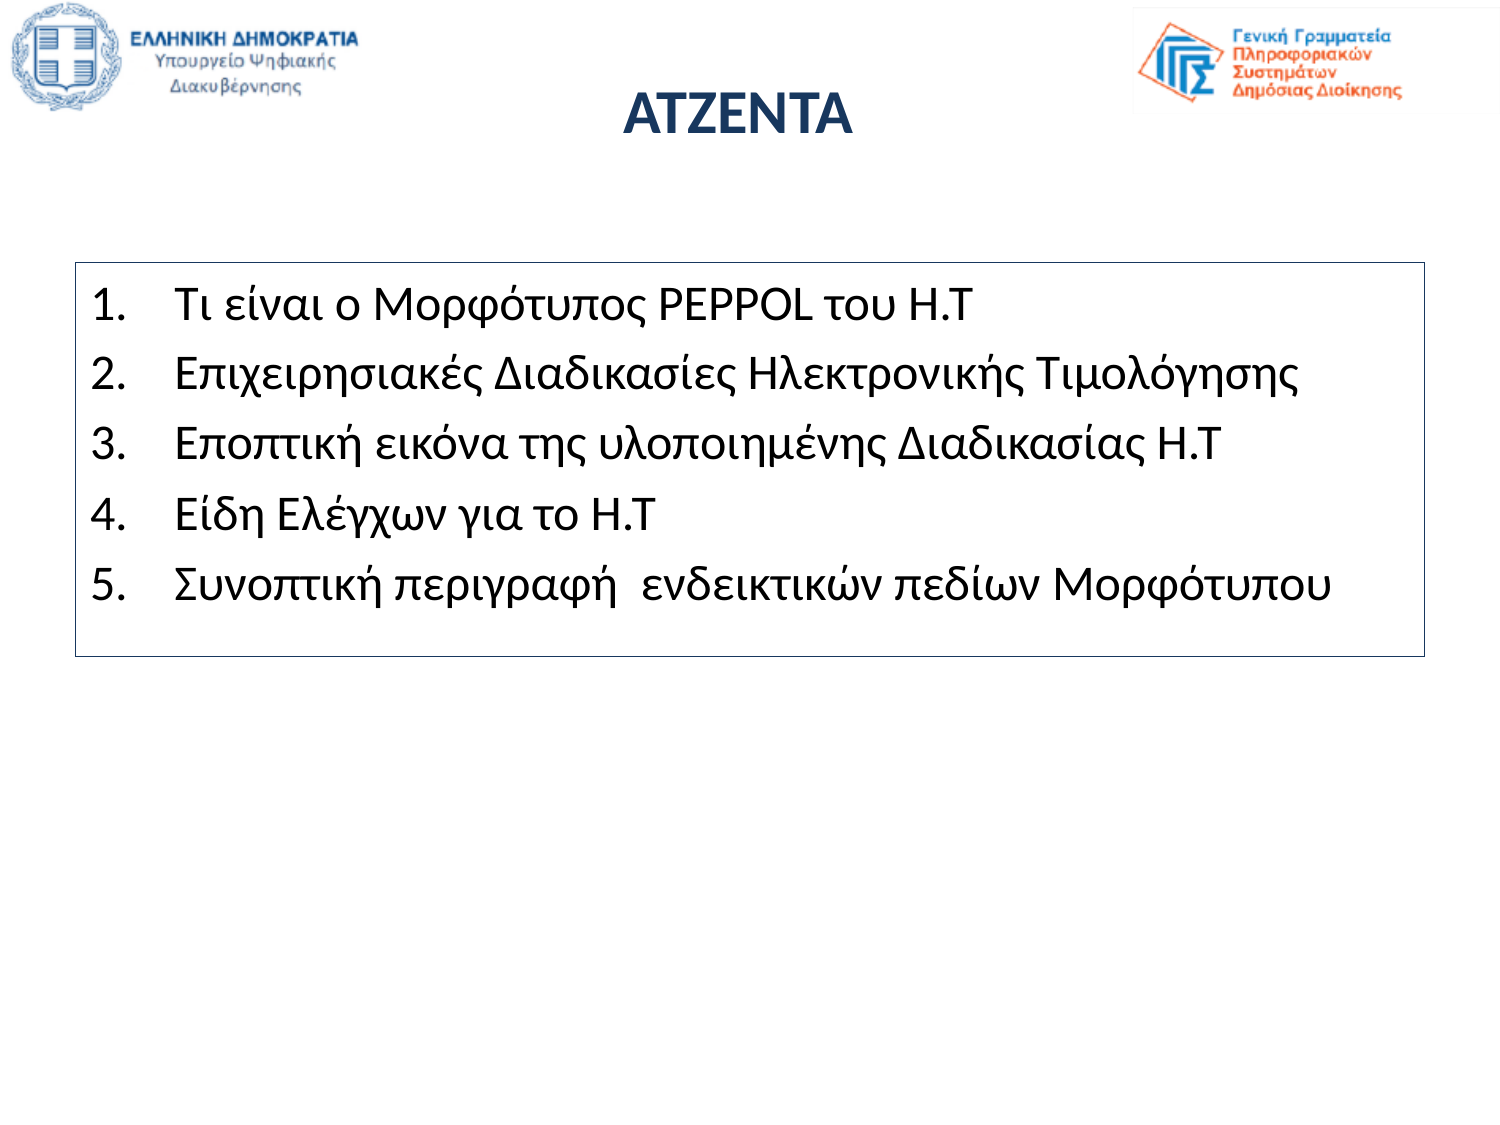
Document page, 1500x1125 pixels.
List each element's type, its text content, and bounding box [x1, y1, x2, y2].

list Τι είναι ο Μορφότυπος PEPPOL του Η.Τ Επιχειρησιακές Διαδικασίες Ηλεκτρονικής Τιμολόγησης Εποπτική εικόνα της υλοποιημένης Διαδικασίας Η.Τ Είδη Ελέγχων για το Η.Τ Συνοπτική περιγραφή ενδεικτικών πεδίων Μορφότυπου [75, 262, 1425, 657]
title ATZENTA [324, 45, 1152, 173]
